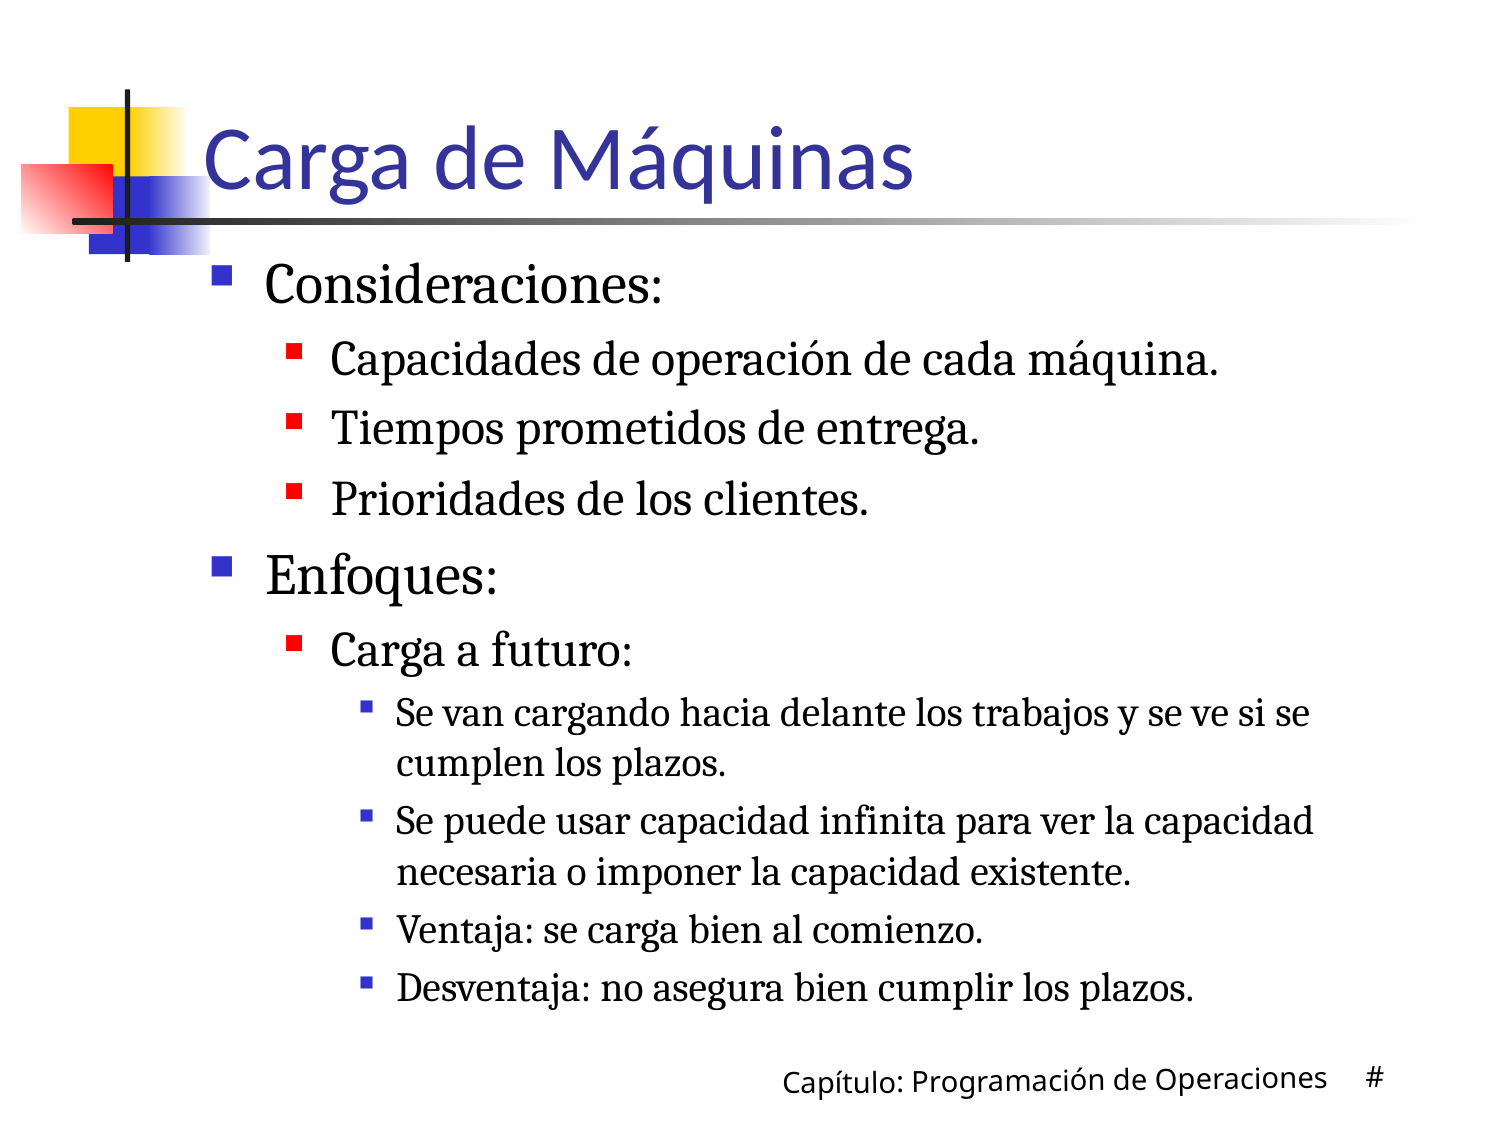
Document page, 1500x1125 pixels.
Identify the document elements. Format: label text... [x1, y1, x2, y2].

title Carga de Máquinas [188, 27, 1468, 216]
footer Capítulo: Programación de Operaciones # [757, 1024, 1410, 1109]
list Consideraciones: Capacidades de operación de cada máquina. Tiempos prometidos de entrega. Prioridades de los clientes. Enfoques: Carga a futuro: Se van cargando hacia delante los trabajos y se ve si se cumplen los plazos. Se puede usar capacidad infinita para ver la capacidad necesaria o imponer la capacidad existente. Ventaja: se carga bien al comienzo. Desventaja: no asegura bien cumplir los plazos. [193, 237, 1470, 969]
